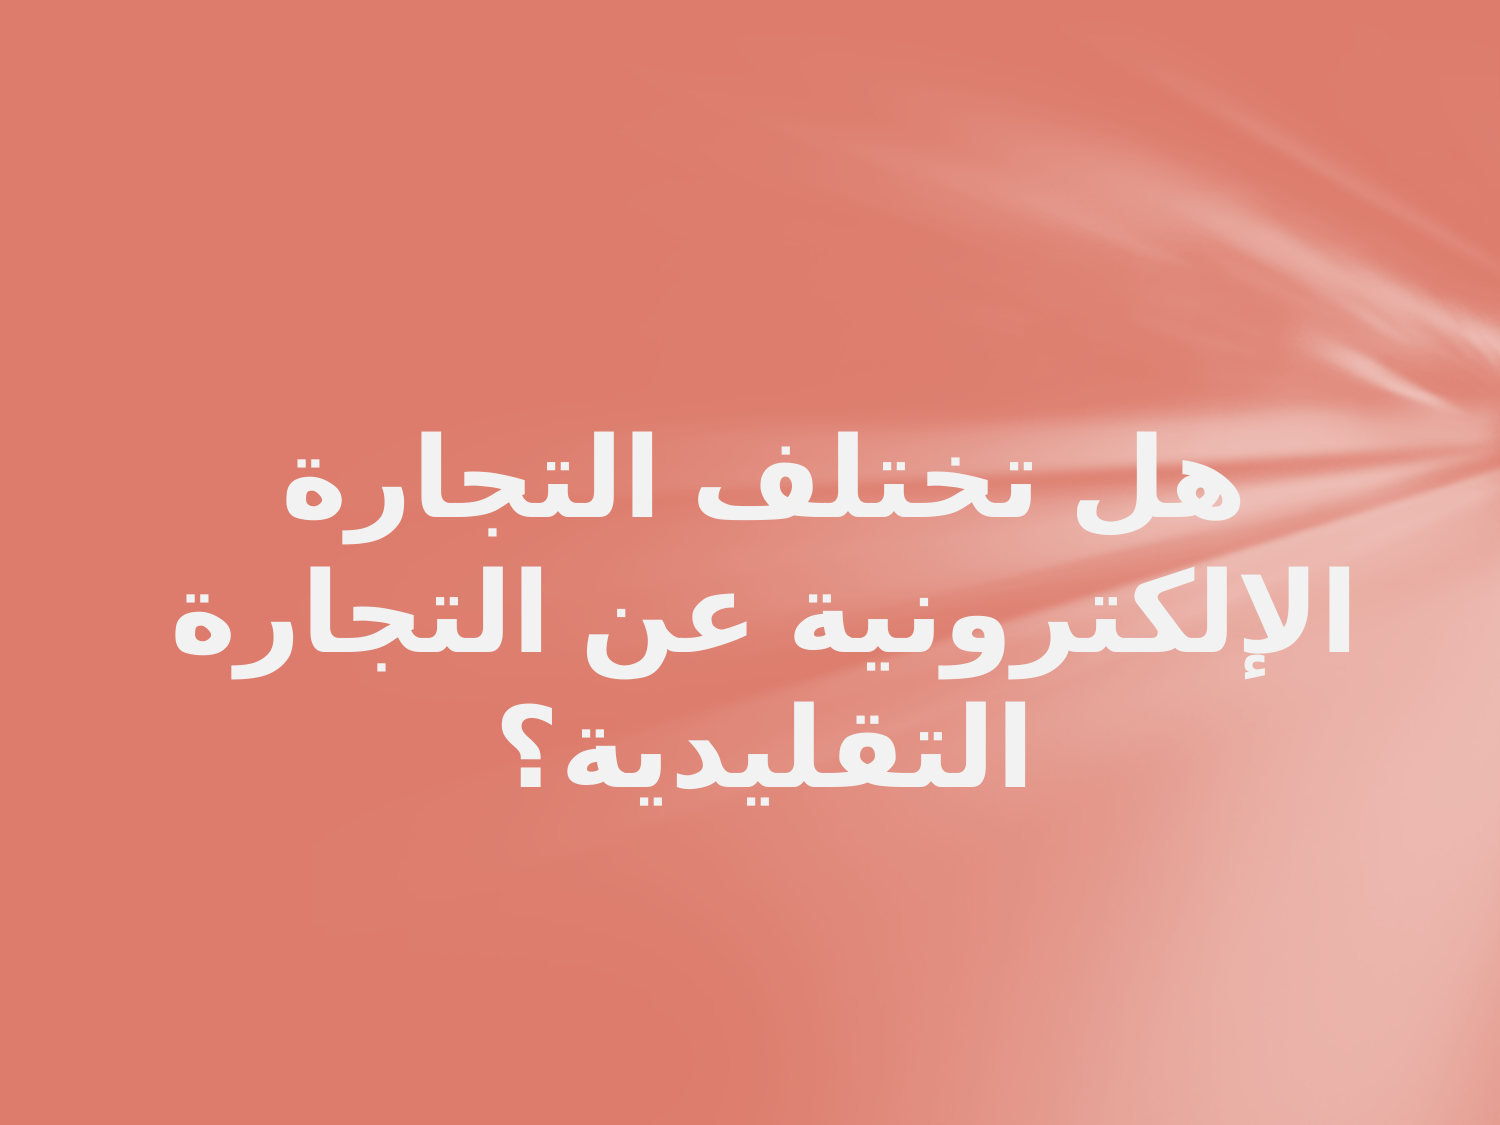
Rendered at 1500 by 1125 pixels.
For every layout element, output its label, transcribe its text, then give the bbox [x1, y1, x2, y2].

text_box هل تختلف التجارة الإلكترونية عن التجارة التقليدية؟ [127, 397, 1403, 818]
